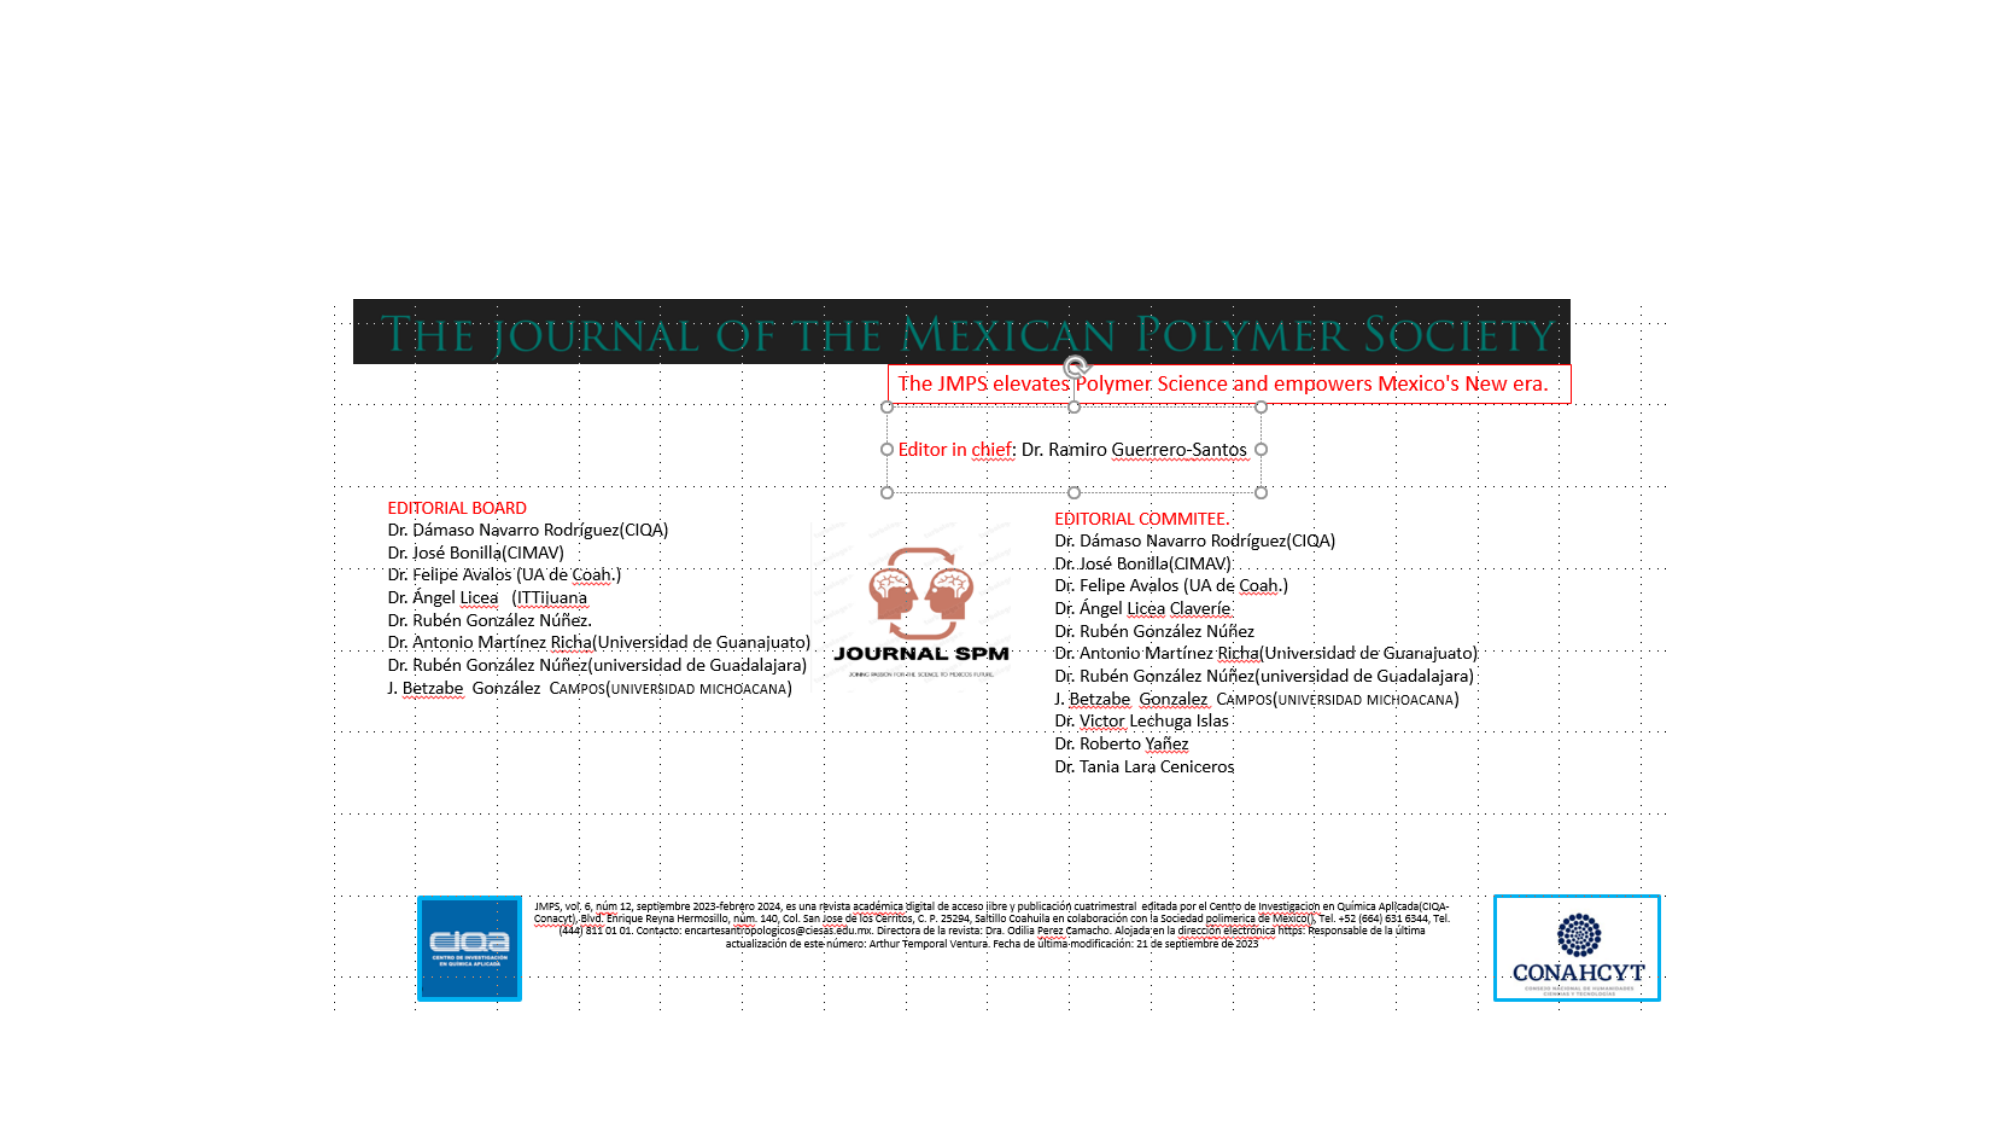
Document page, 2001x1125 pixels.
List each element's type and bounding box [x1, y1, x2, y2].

list [334, 299, 1666, 1014]
